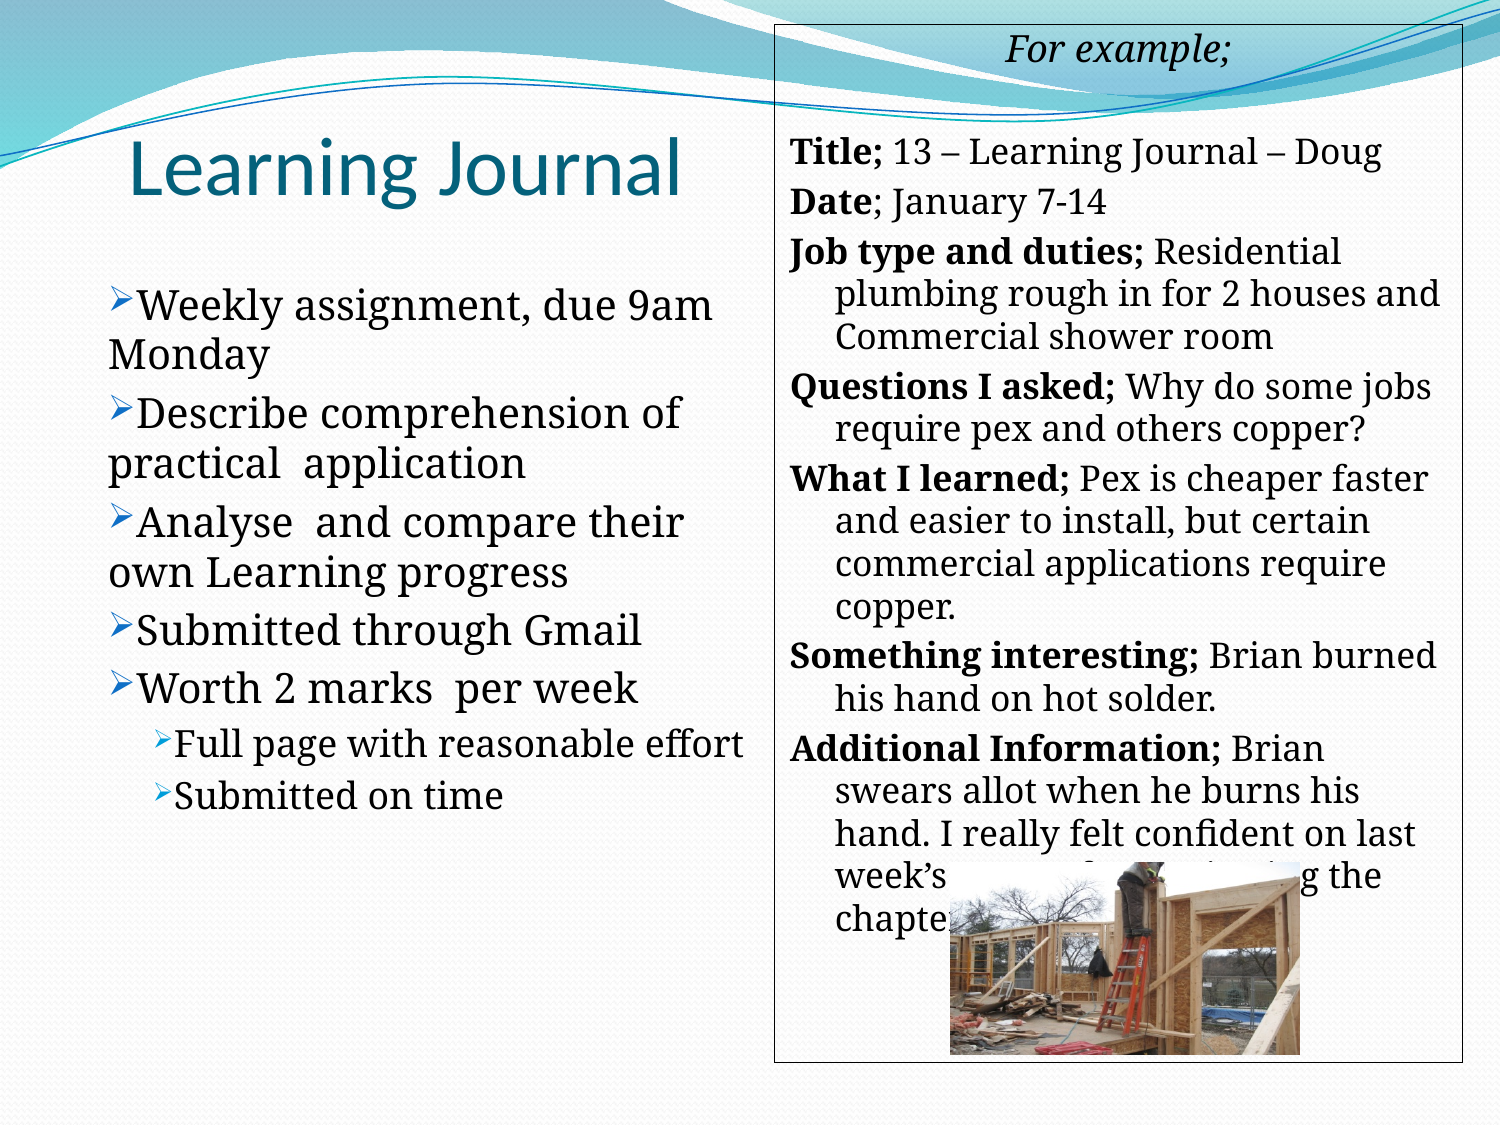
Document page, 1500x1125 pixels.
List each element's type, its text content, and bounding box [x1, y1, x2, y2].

list For example; Title; 13 – Learning Journal – Doug Date; January 7-14 Job type and duties; Residential plumbing rough in for 2 houses and Commercial shower room Questions I asked; Why do some jobs require pex and others copper? What I learned; Pex is cheaper faster and easier to install, but certain commercial applications require copper. Something interesting; Brian burned his hand on hot solder. Additional Information; Brian swears allot when he burns his hand. I really felt confident on last week’s exam after reviewing the chapter in the text book. [774, 24, 1463, 1063]
title Learning Journal [50, 87, 763, 212]
list Weekly assignment, due 9am Monday Describe comprehension of practical application Analyse and compare their own Learning progress Submitted through Gmail Worth 2 marks per week Full page with reasonable effort Submitted on time [0, 212, 763, 1005]
picture [949, 862, 1301, 1055]
